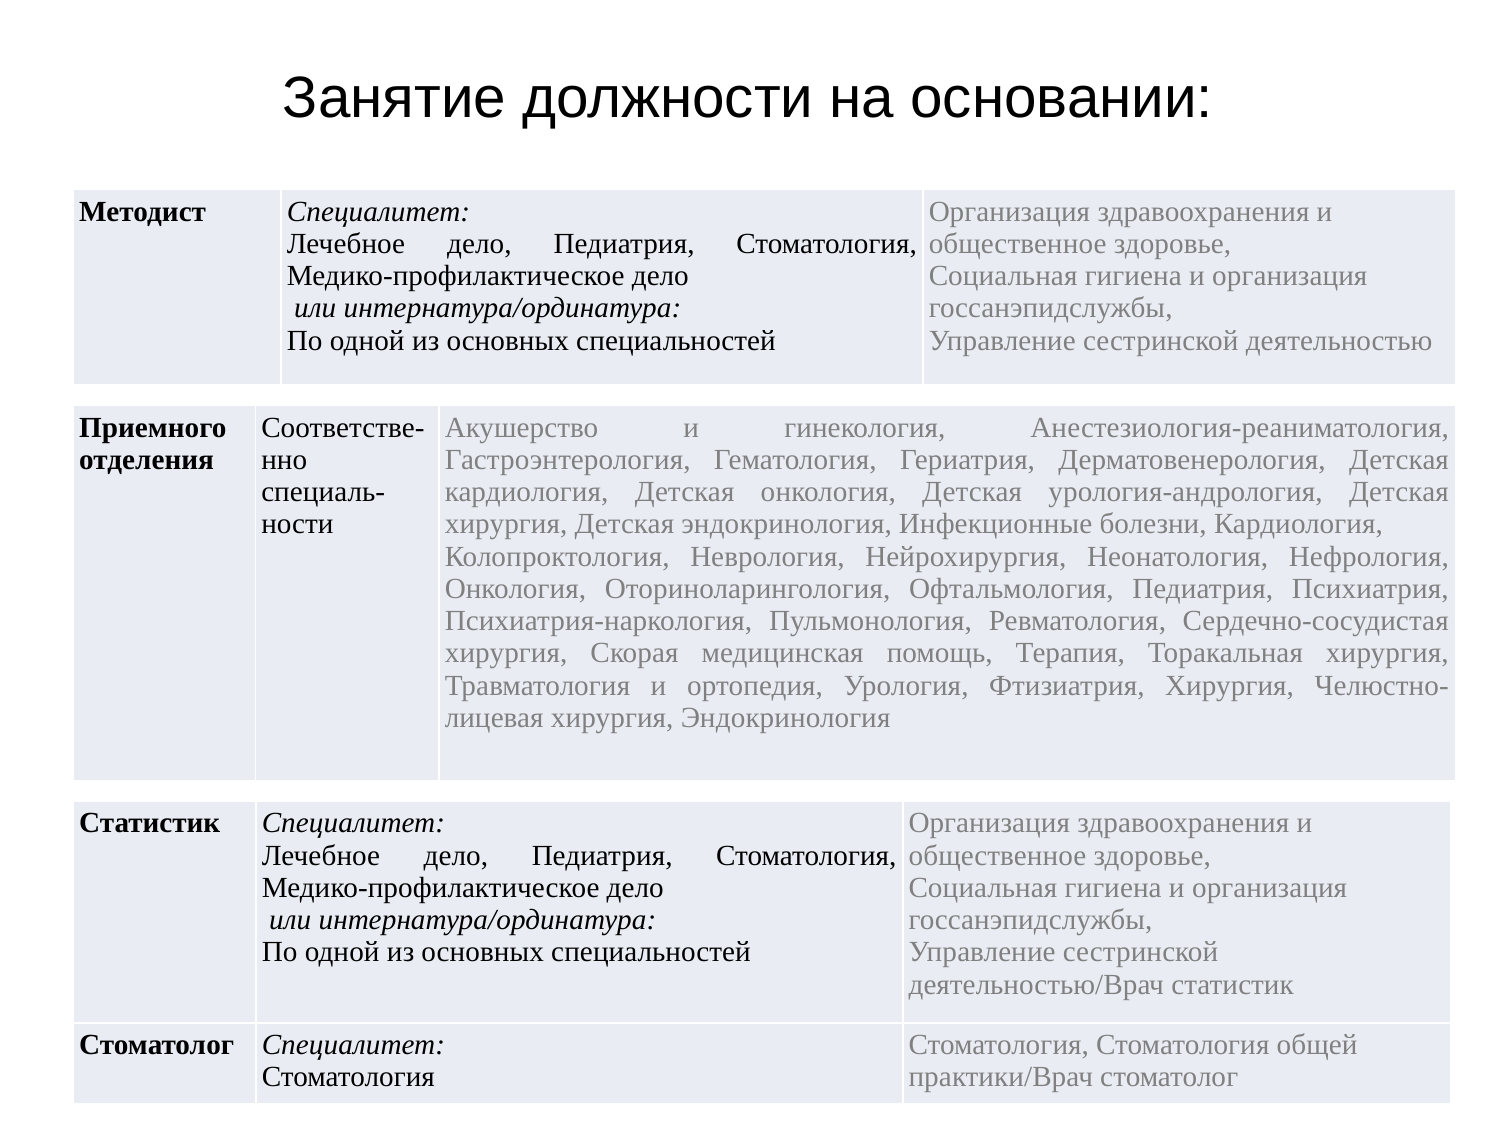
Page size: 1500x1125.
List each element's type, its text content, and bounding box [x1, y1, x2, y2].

table_header Специалитет: Лечебное дело, Педиатрия, Стоматология, Медико-профилактическое дело или интернатура/ординатура: По одной из основных специальностей [257, 802, 902, 1022]
table_cell Стоматология, Стоматология общей практики/Врач стоматолог [904, 1024, 1450, 1103]
table_header Статистик [74, 802, 255, 1022]
table_header Акушерство и гинекология, Анестезиология-реаниматология, Гастроэнтерология, Гематология, Гериатрия, Дерматовенерология, Детская кардиология, Детская онкология, Детская урология-андрология, Детская хирургия, Детская эндокринология, Инфекционные болезни, Кардиология, Колопроктология, Неврология, Нейрохирургия, Неонатология, Нефрология, Онкология, Оториноларингология, Офтальмология, Педиатрия, Психиатрия, Психиатрия-наркология, Пульмонология, Ревматология, Сердечно-сосудистая хирургия, Скорая медицинская помощь, Терапия, Торакальная хирургия, Травматология и ортопедия, Урология, Фтизиатрия, Хирургия, Челюстно-лицевая хирургия, Эндокринология [440, 406, 1455, 780]
table_header Методист [74, 190, 280, 384]
table_header Организация здравоохранения и общественное здоровье, Социальная гигиена и организация госсанэпидслужбы, Управление сестринской деятельностью [924, 190, 1455, 384]
text_box Занятие должности на основании: [141, 49, 1388, 148]
table_header Специалитет: Лечебное дело, Педиатрия, Стоматология, Медико-профилактическое дело или интернатура/ординатура: По одной из основных специальностей [282, 190, 922, 384]
table_header Организация здравоохранения и общественное здоровье, Социальная гигиена и организация госсанэпидслужбы, Управление сестринской деятельностью/Врач статистик [904, 802, 1450, 1022]
table_cell Стоматолог [74, 1024, 255, 1103]
table_header Приемного отделения [74, 406, 255, 780]
table_cell Специалитет: Стоматология [257, 1024, 902, 1103]
table_header Соответстве-нно специаль-ности [256, 406, 438, 780]
